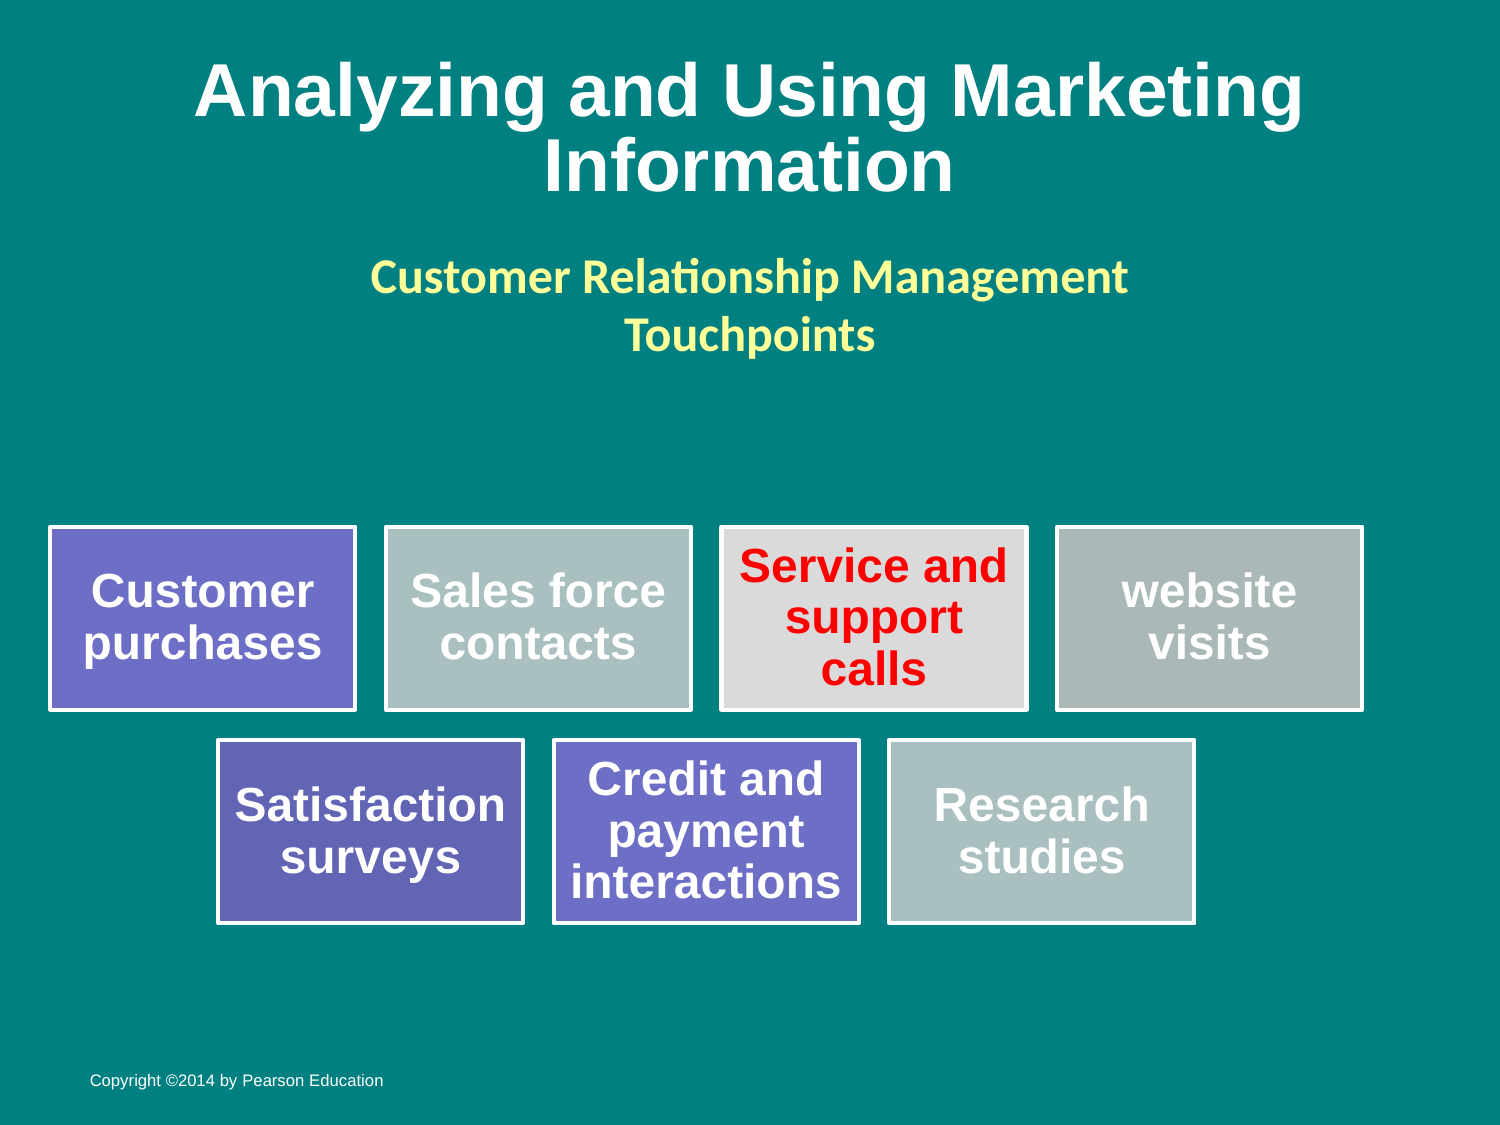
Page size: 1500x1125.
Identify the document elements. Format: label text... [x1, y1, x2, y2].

title Analyzing and Using Marketing Information [112, 37, 1388, 226]
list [49, 424, 1363, 1026]
list Customer Relationship Management Touchpoints [0, 237, 1500, 413]
text_box Copyright ©2014 by Pearson Education [74, 1062, 825, 1098]
